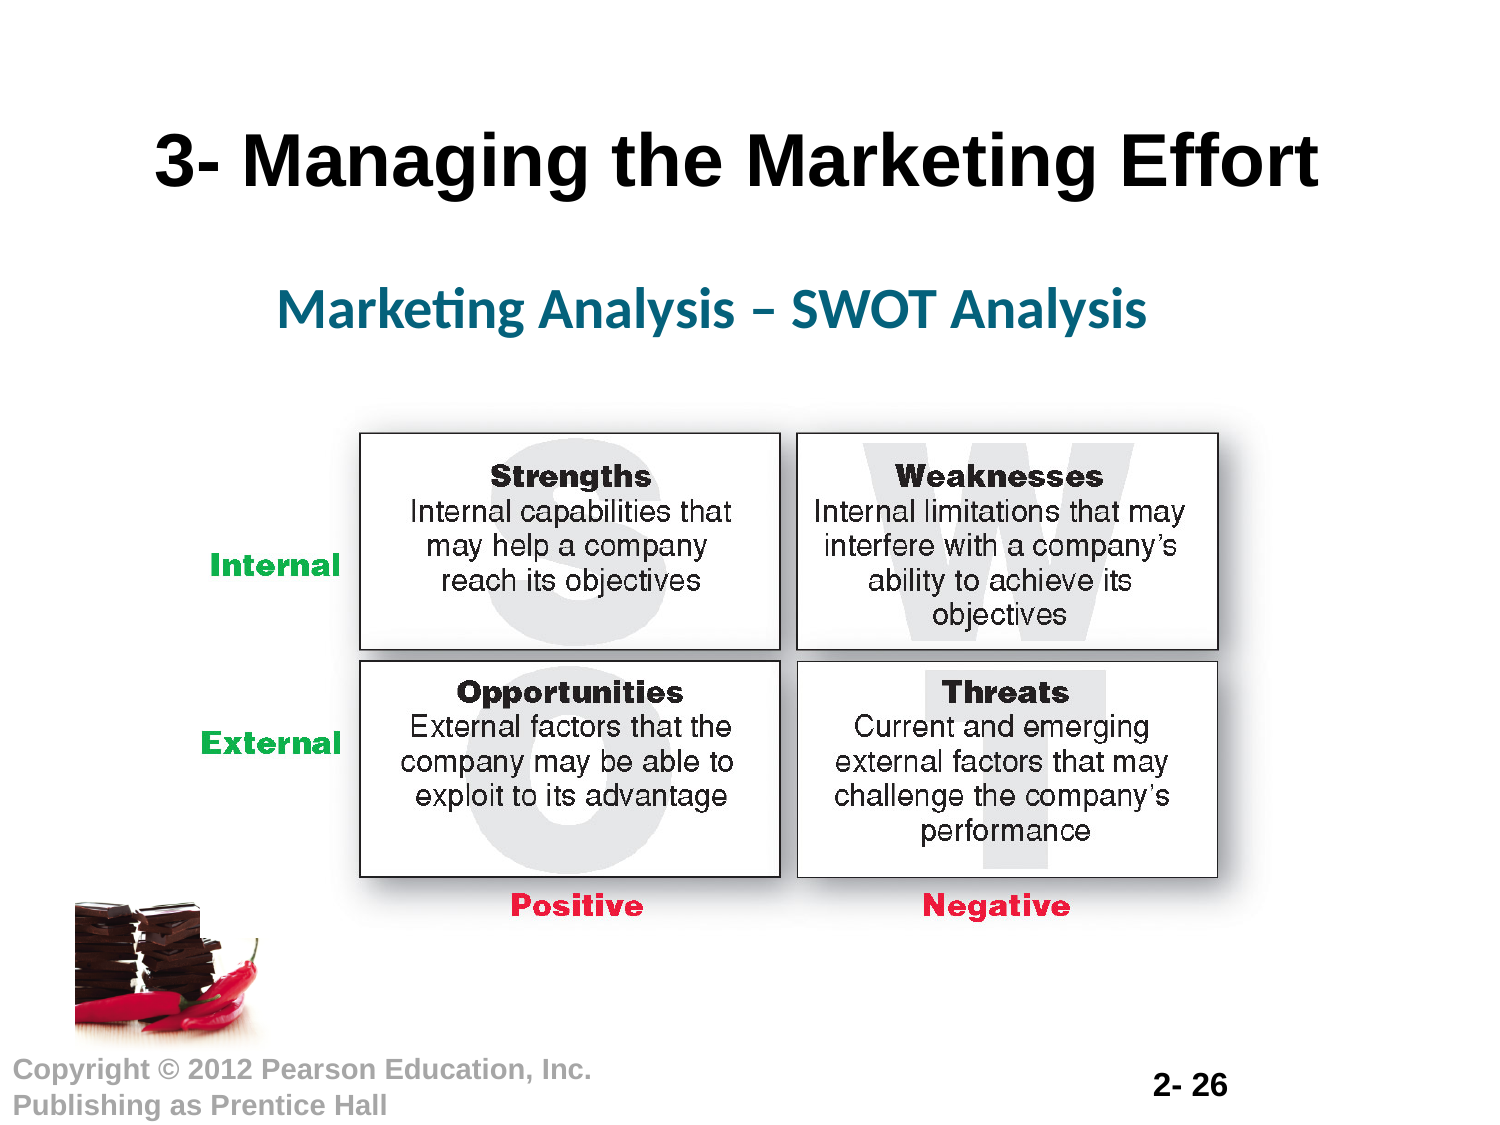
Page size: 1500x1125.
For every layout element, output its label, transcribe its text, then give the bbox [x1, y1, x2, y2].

picture [75, 398, 1276, 1054]
title 3- Managing the Marketing Effort [99, 62, 1376, 251]
list Marketing Analysis – SWOT Analysis [74, 262, 1351, 388]
